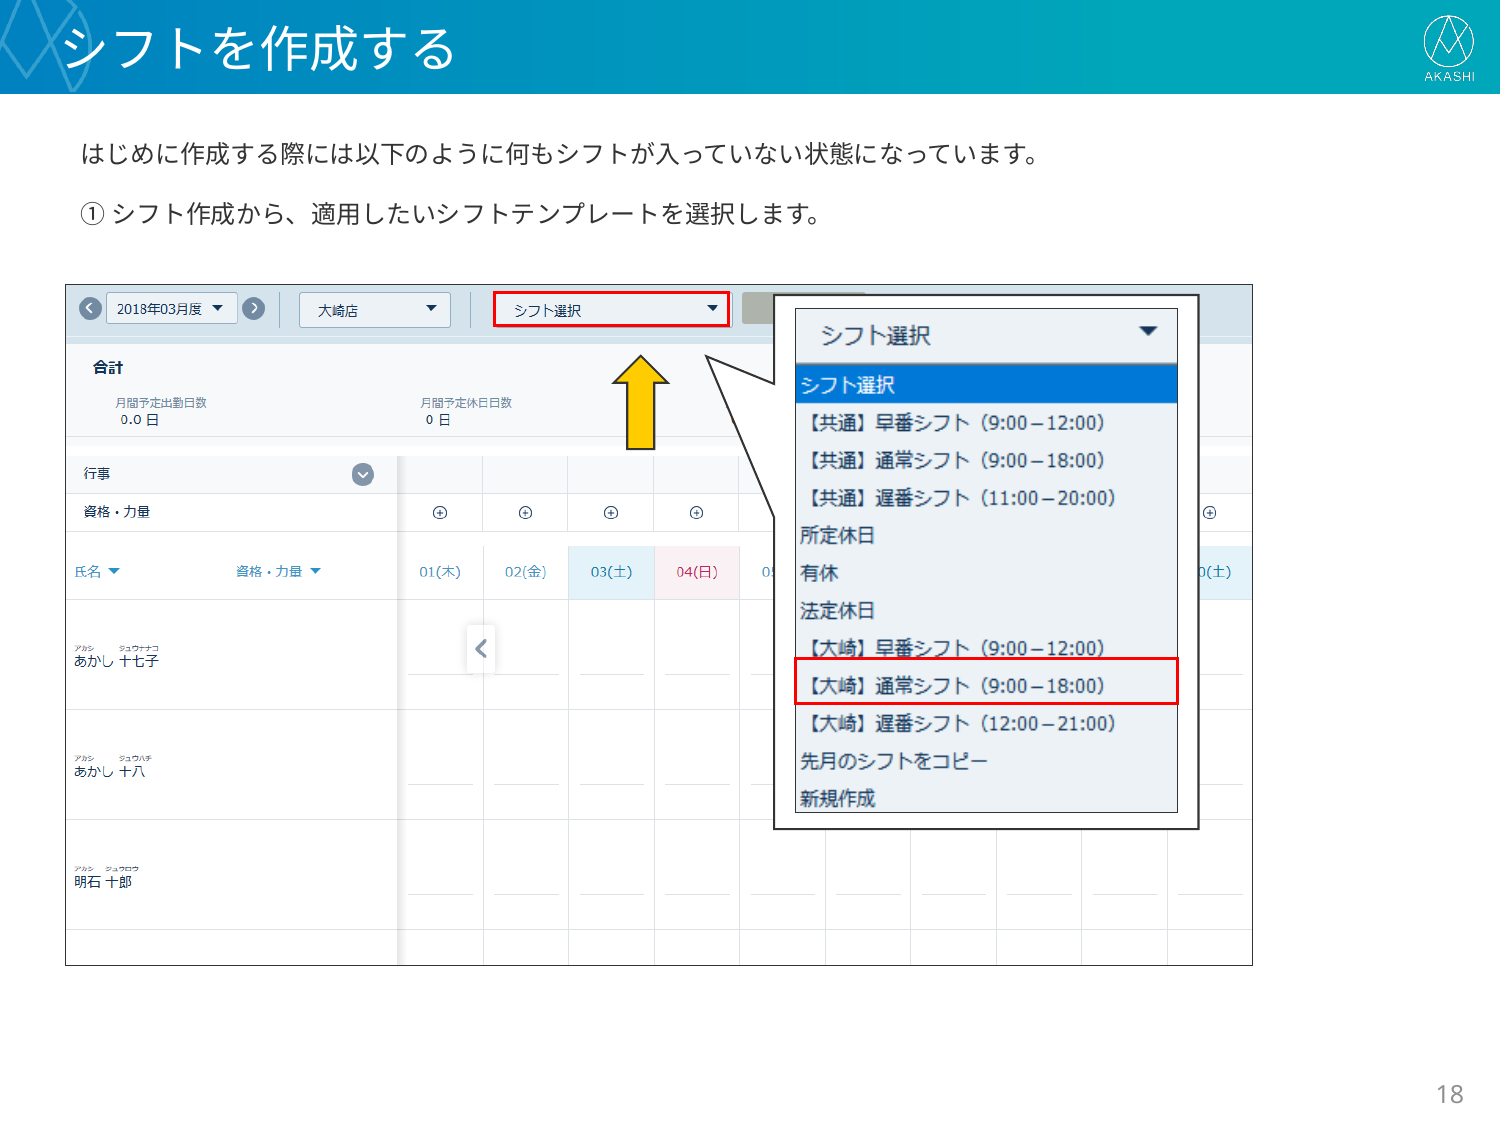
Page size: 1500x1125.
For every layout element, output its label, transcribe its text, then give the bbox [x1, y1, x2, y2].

title シフトを作成する [44, 0, 1393, 92]
slide_number 17 [1141, 1065, 1480, 1125]
picture [1416, 7, 1481, 89]
text_box はじめに作成する際には以下のように何もシフトが入っていない状態になっています。 ①シフト作成から、適用したいシフトテンプレートを選択します。 [65, 130, 1466, 236]
picture [65, 284, 1253, 966]
